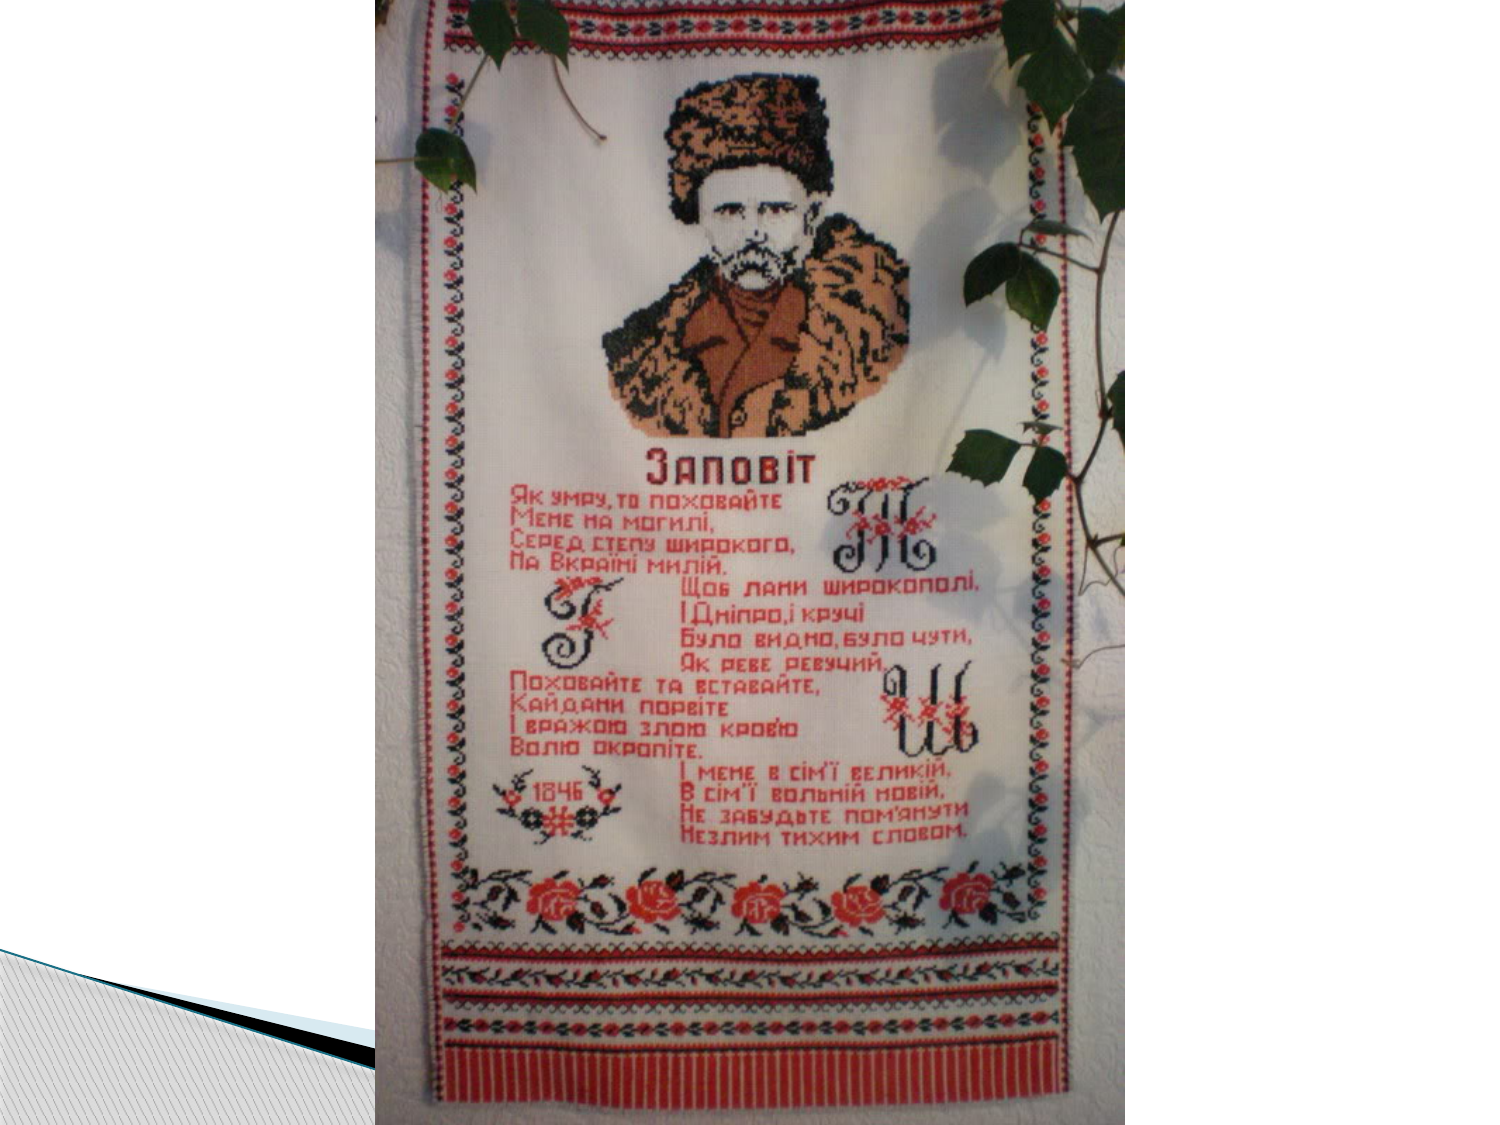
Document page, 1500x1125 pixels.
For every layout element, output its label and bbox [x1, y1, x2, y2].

picture [374, 0, 1126, 1125]
